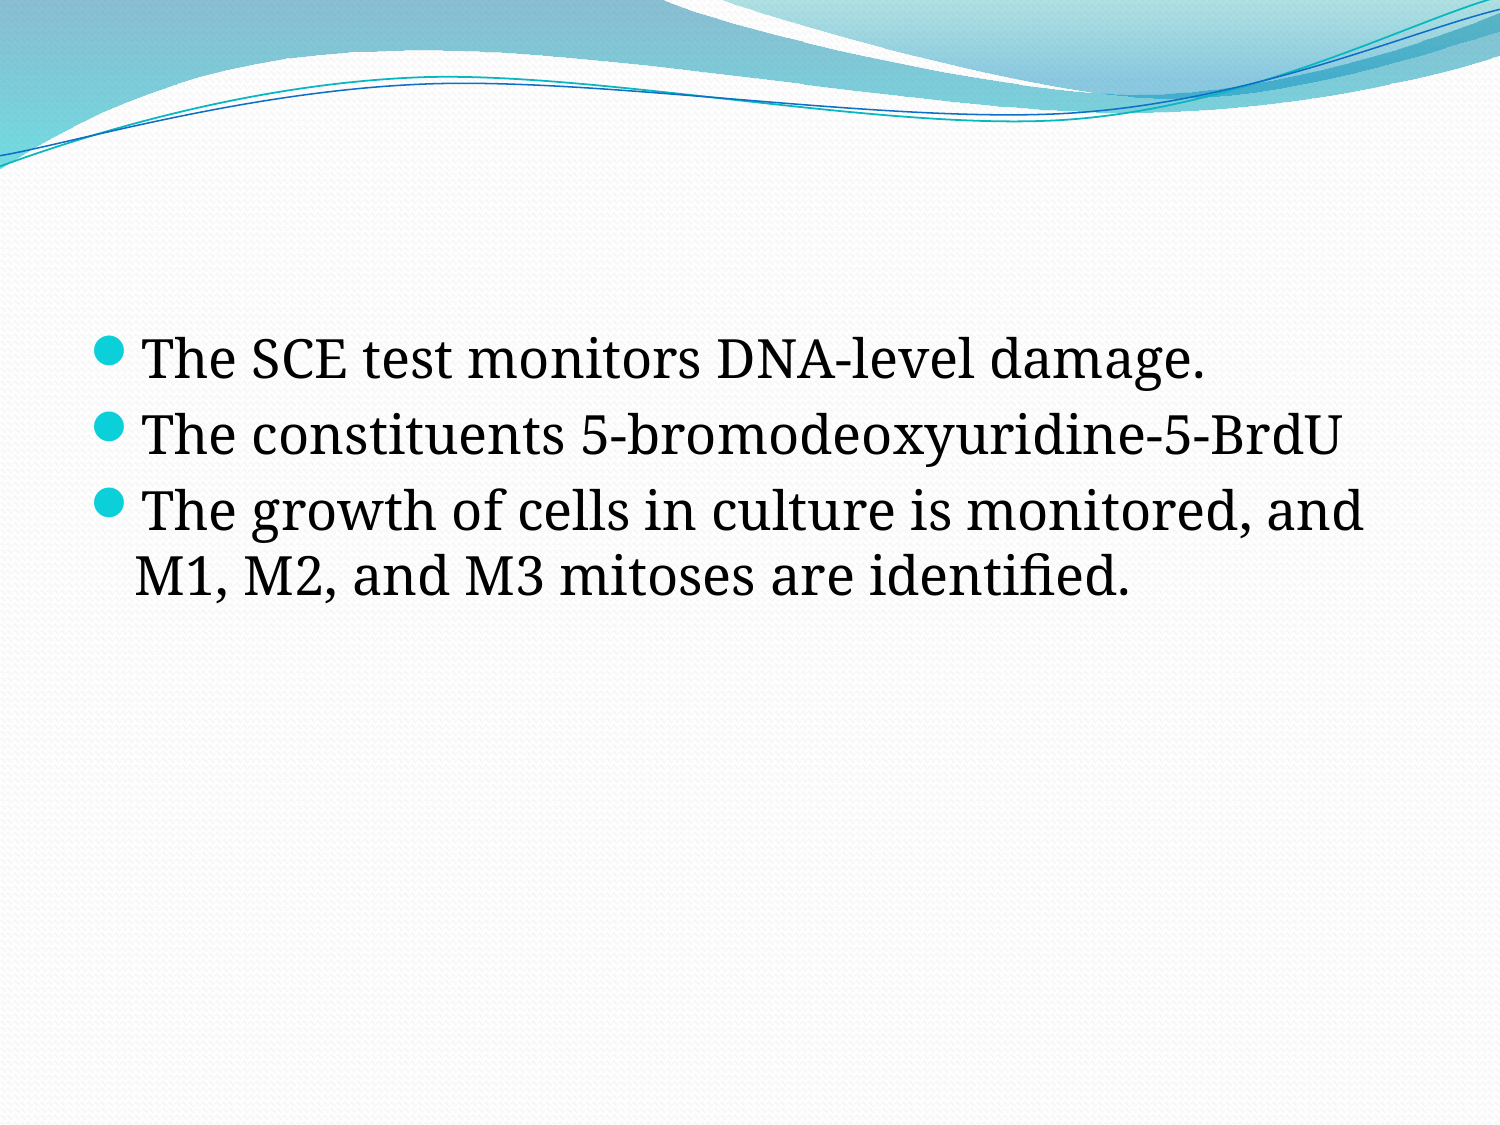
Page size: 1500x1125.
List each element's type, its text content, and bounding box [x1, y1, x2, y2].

list The SCE test monitors DNA-level damage. The constituents 5-bromodeoxyuridine-5-BrdU The growth of cells in culture is monitored, and M1, M2, and M3 mitoses are identified. [75, 317, 1425, 1038]
